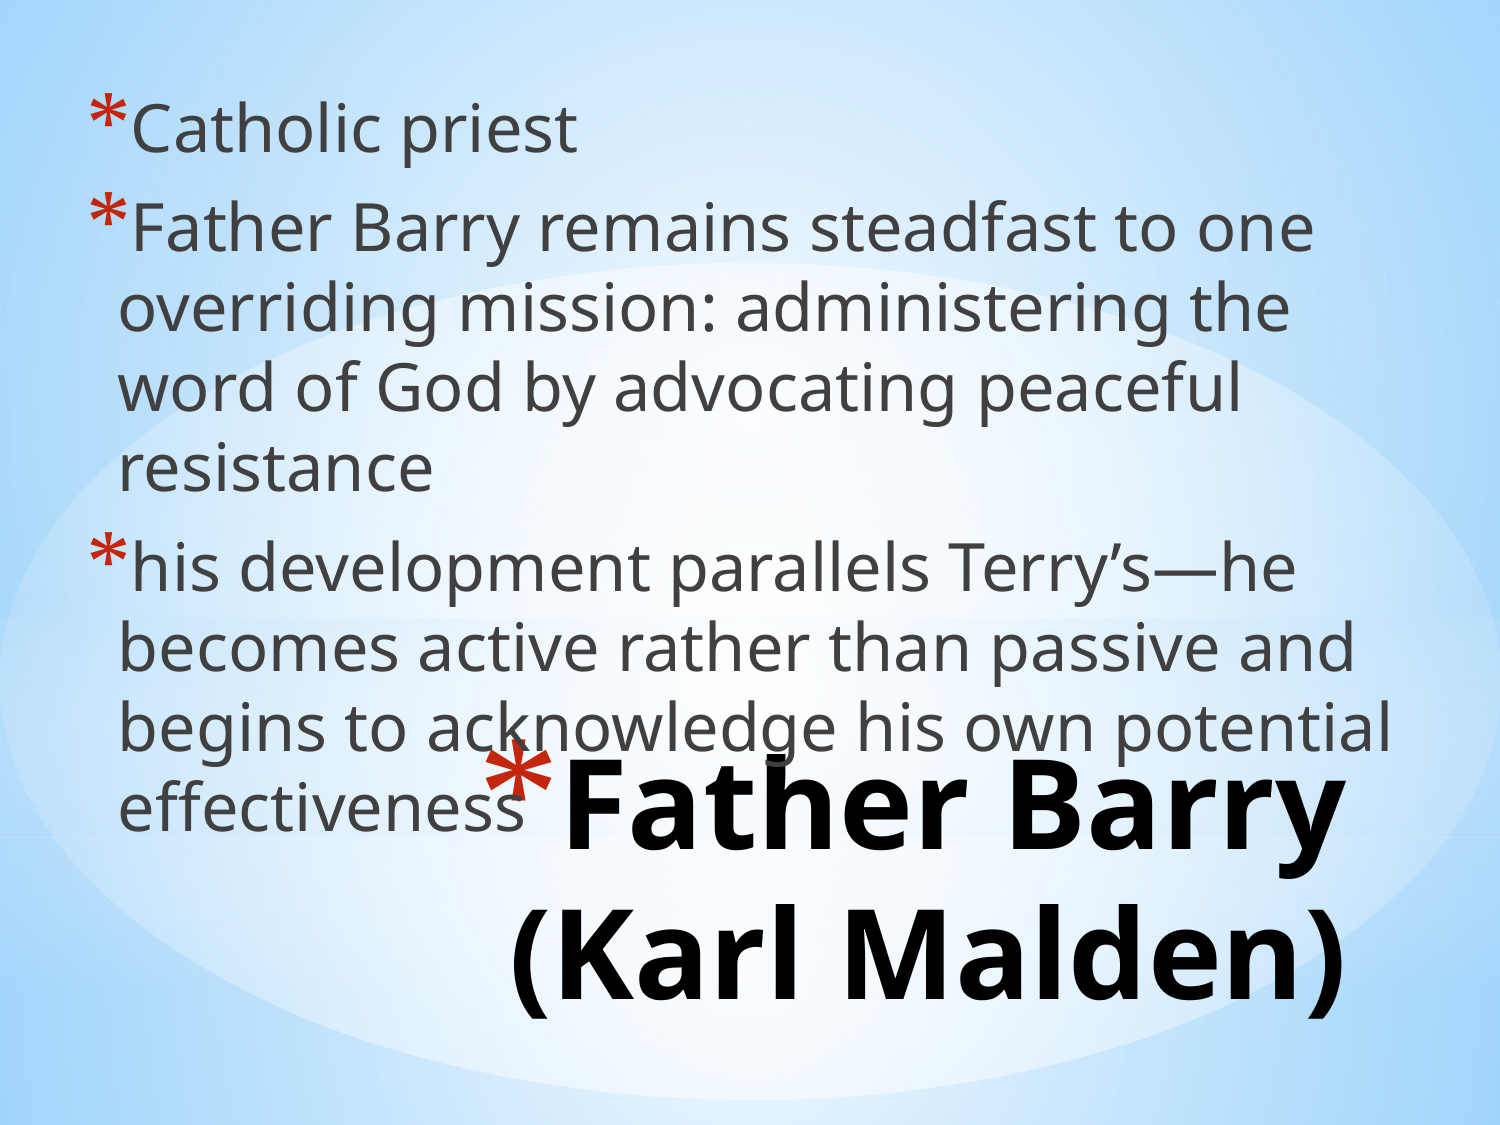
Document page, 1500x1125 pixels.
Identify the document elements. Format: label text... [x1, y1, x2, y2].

title Father Barry (Karl Malden) [294, 717, 1363, 905]
list Catholic priest Father Barry remains steadfast to one overriding mission: administering the word of God by advocating peaceful resistance his development parallels Terry’s—he becomes active rather than passive and begins to acknowledge his own potential effectiveness [64, 78, 1436, 649]
